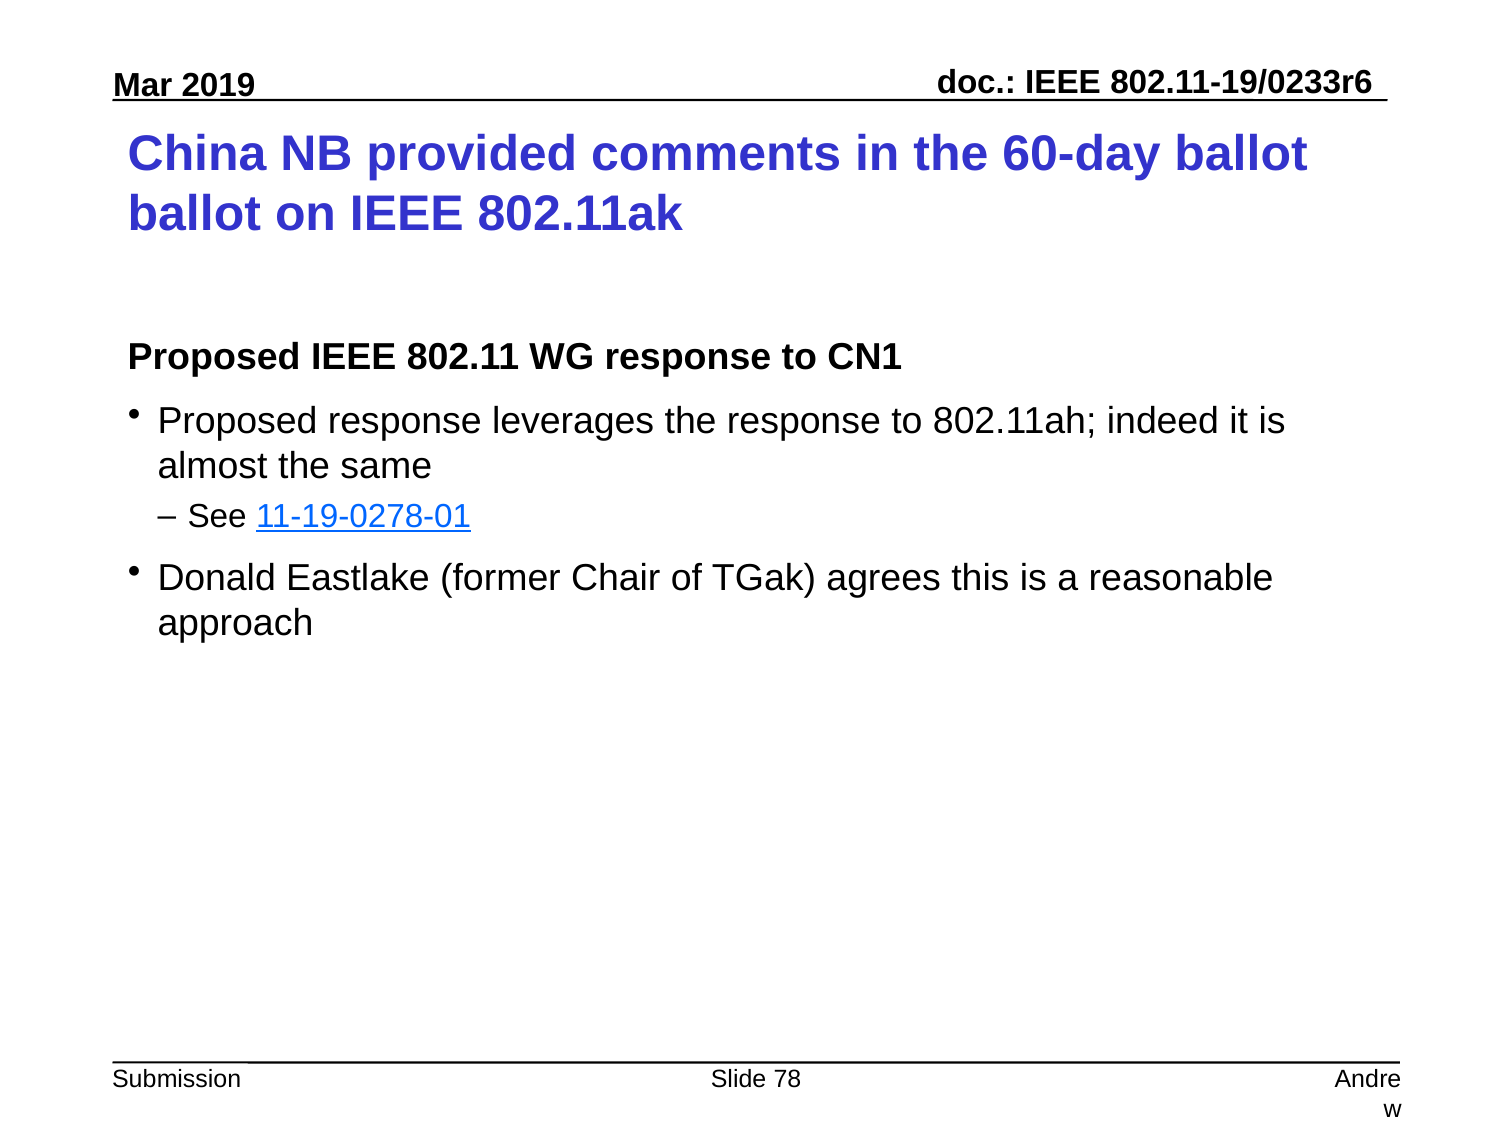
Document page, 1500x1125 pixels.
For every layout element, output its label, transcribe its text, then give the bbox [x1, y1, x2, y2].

list Proposed IEEE 802.11 WG response to CN1 Proposed response leverages the response to 802.11ah; indeed it is almost the same See 11-19-0278-01 Donald Eastlake (former Chair of TGak) agrees this is a reasonable approach [112, 324, 1388, 1000]
title China NB provided comments in the 60-day ballot ballot on IEEE 802.11ak [112, 112, 1388, 288]
footer Andrew Myles, Cisco [1320, 1061, 1402, 1093]
slide_number Slide 78 [709, 1061, 803, 1093]
